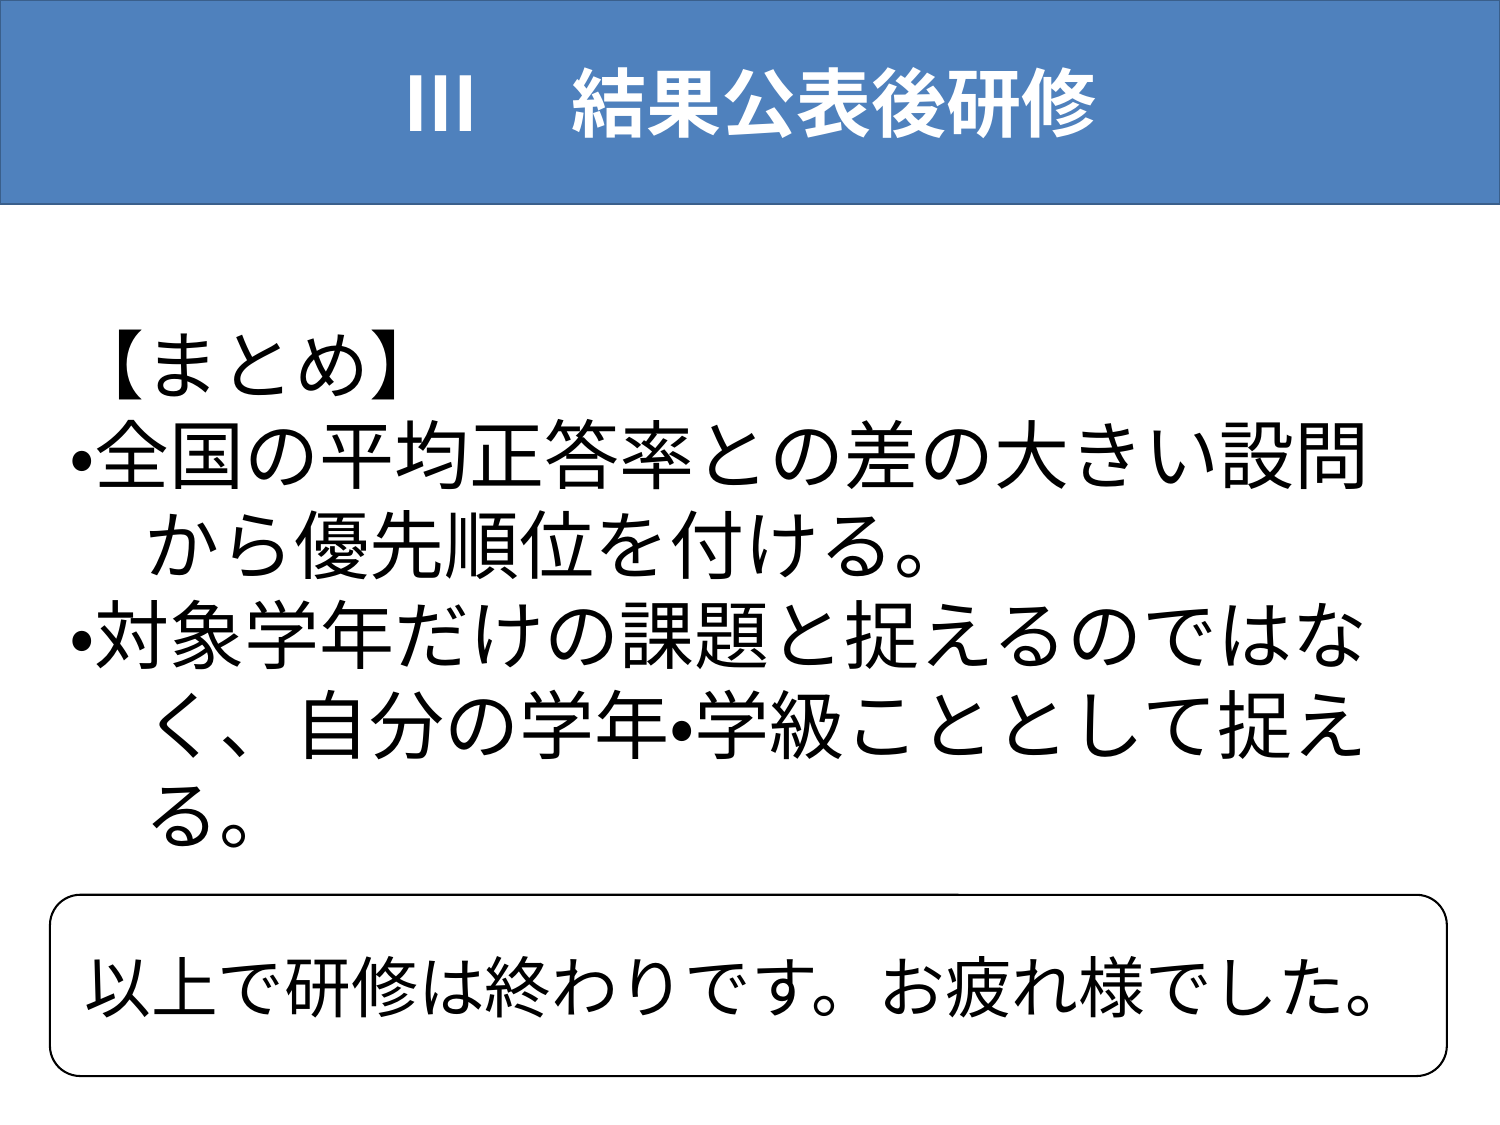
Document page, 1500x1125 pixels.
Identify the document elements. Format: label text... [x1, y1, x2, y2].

text_box Ⅲ 結果公表後研修 [0, 0, 1500, 205]
text_box 以上で研修は終わりです。お疲れ様でした。 [48, 893, 1448, 1078]
text_box 【まとめ】 ・全国の平均正答率との差の大きい設問 から優先順位を付ける。 ・対象学年だけの課題と捉えるのではな く、自分の学年・学級こととして捉え る。 [54, 311, 1446, 867]
